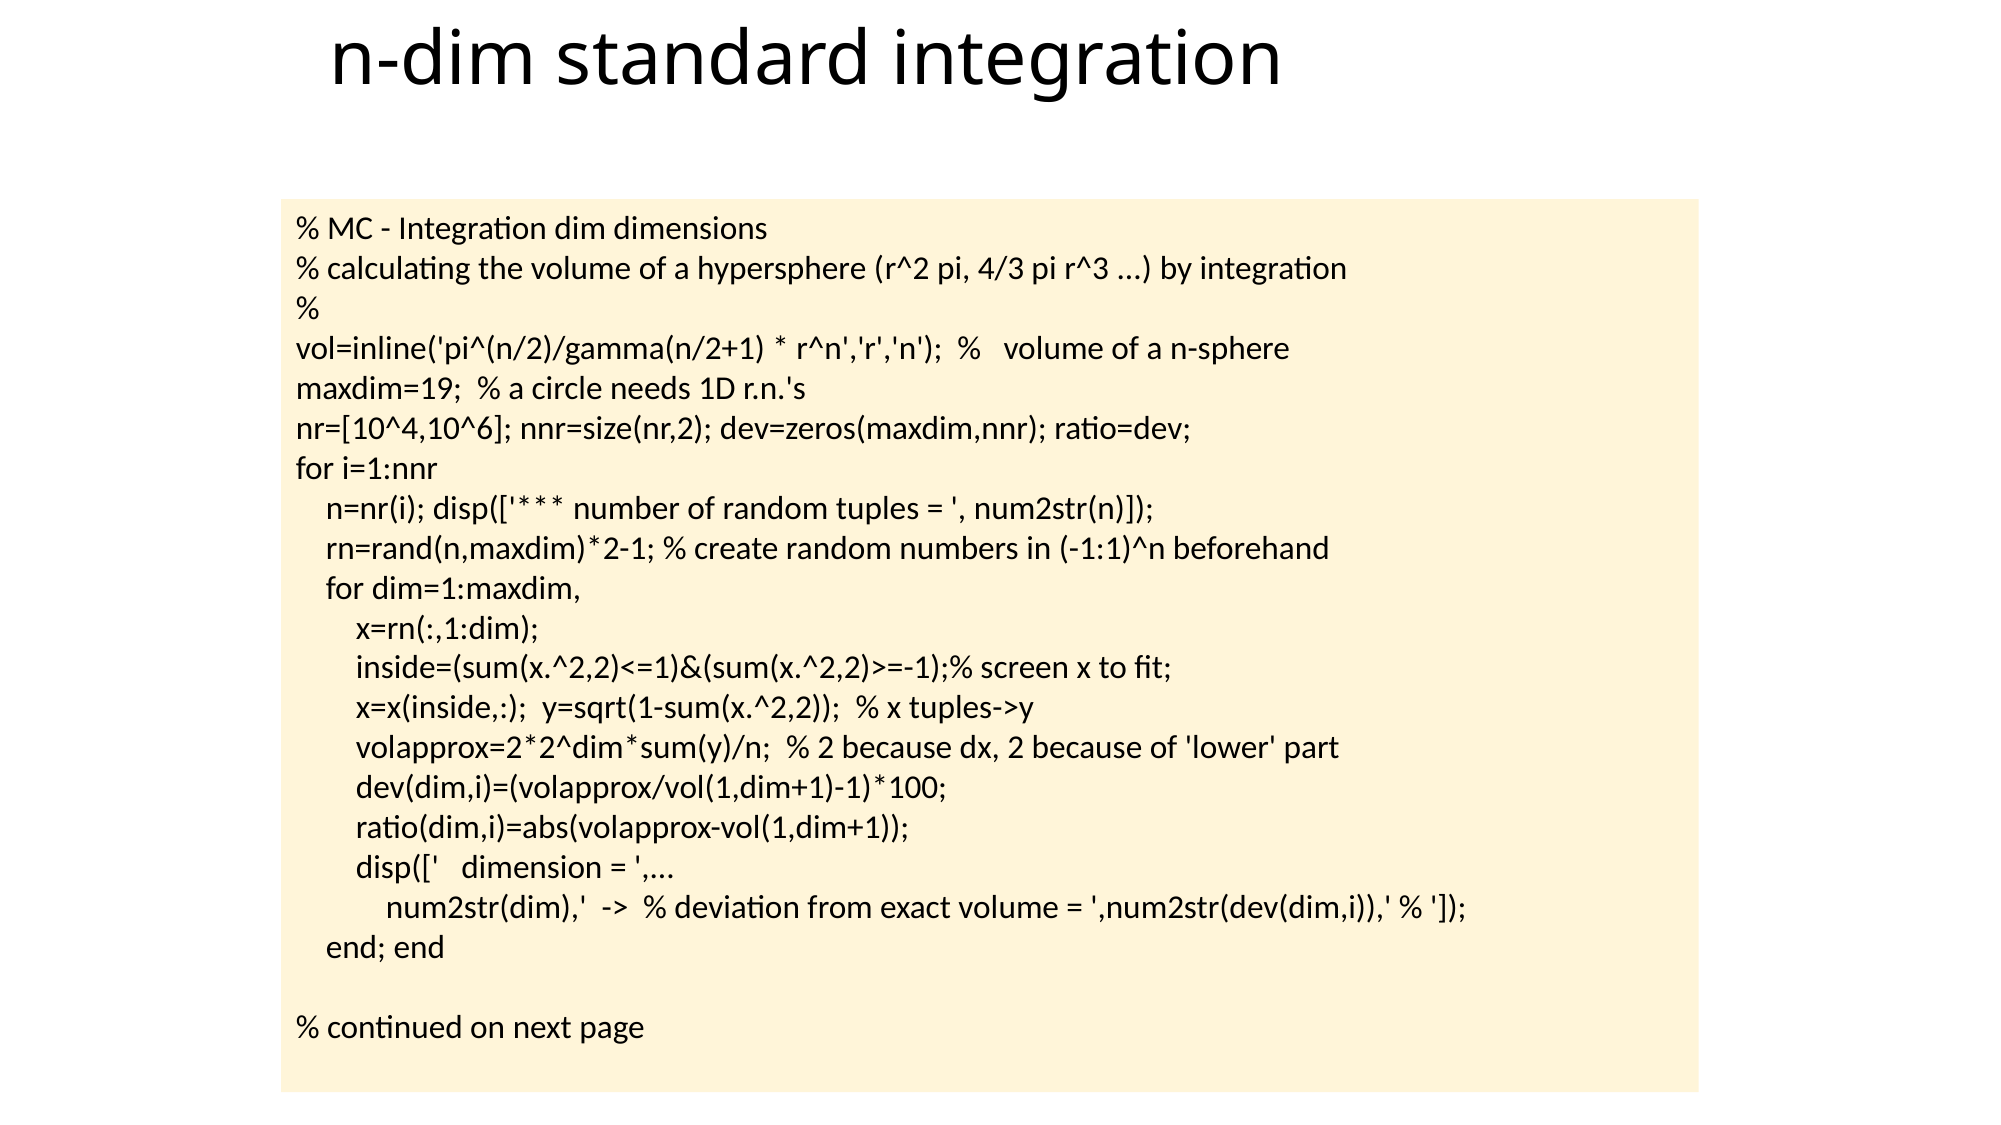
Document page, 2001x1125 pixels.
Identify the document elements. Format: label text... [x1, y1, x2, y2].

title n-dim standard integration [314, 11, 1665, 199]
text_box % MC - Integration dim dimensions % calculating the volume of a hypersphere (r^2 pi, 4/3 pi r^3 ...) by integration % vol=inline('pi^(n/2)/gamma(n/2+1) * r^n','r','n'); % volume of a n-sphere maxdim=19; % a circle needs 1D r.n.'s nr=[10^4,10^6]; nnr=size(nr,2); dev=zeros(maxdim,nnr); ratio=dev; for i=1:nnr n=nr(i); disp(['*** number of random tuples = ', num2str(n)]); rn=rand(n,maxdim)*2-1; % create random numbers in (-1:1)^n beforehand for dim=1:maxdim, x=rn(:,1:dim); inside=(sum(x.^2,2)<=1)&(sum(x.^2,2)>=-1);% screen x to fit; x=x(inside,:); y=sqrt(1-sum(x.^2,2)); % x tuples->y volapprox=2*2^dim*sum(y)/n; % 2 because dx, 2 because of 'lower' part dev(dim,i)=(volapprox/vol(1,dim+1)-1)*100; ratio(dim,i)=abs(volapprox-vol(1,dim+1)); disp([' dimension = ',... num2str(dim),' -> % deviation from exact volume = ',num2str(dev(dim,i)),' % ']); end; end % continued on next page [281, 199, 1699, 1093]
